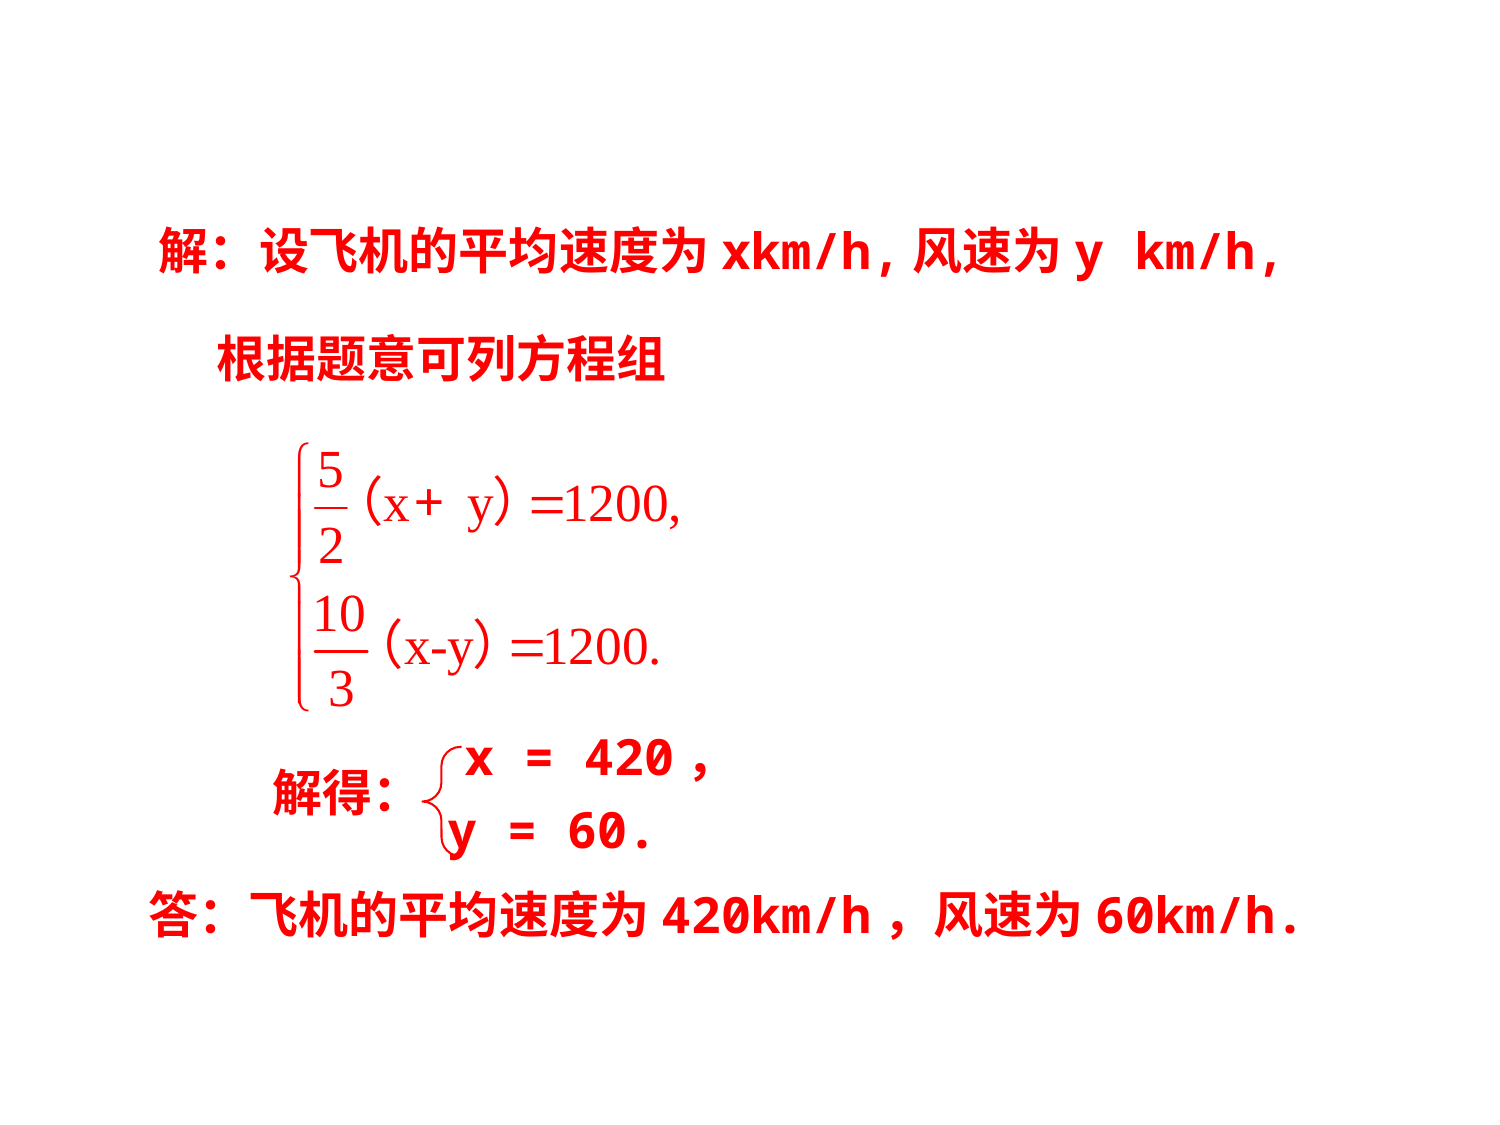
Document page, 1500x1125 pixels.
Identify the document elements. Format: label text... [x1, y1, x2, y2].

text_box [278, 429, 689, 722]
text_box 答：飞机的平均速度为420km/h，风速为60km/h. [134, 876, 1320, 952]
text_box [422, 717, 766, 867]
text_box 解：设飞机的平均速度为xkm/h,风速为y km/h, 根据题意可列方程组 [144, 164, 1314, 396]
text_box 解得： [257, 754, 417, 829]
